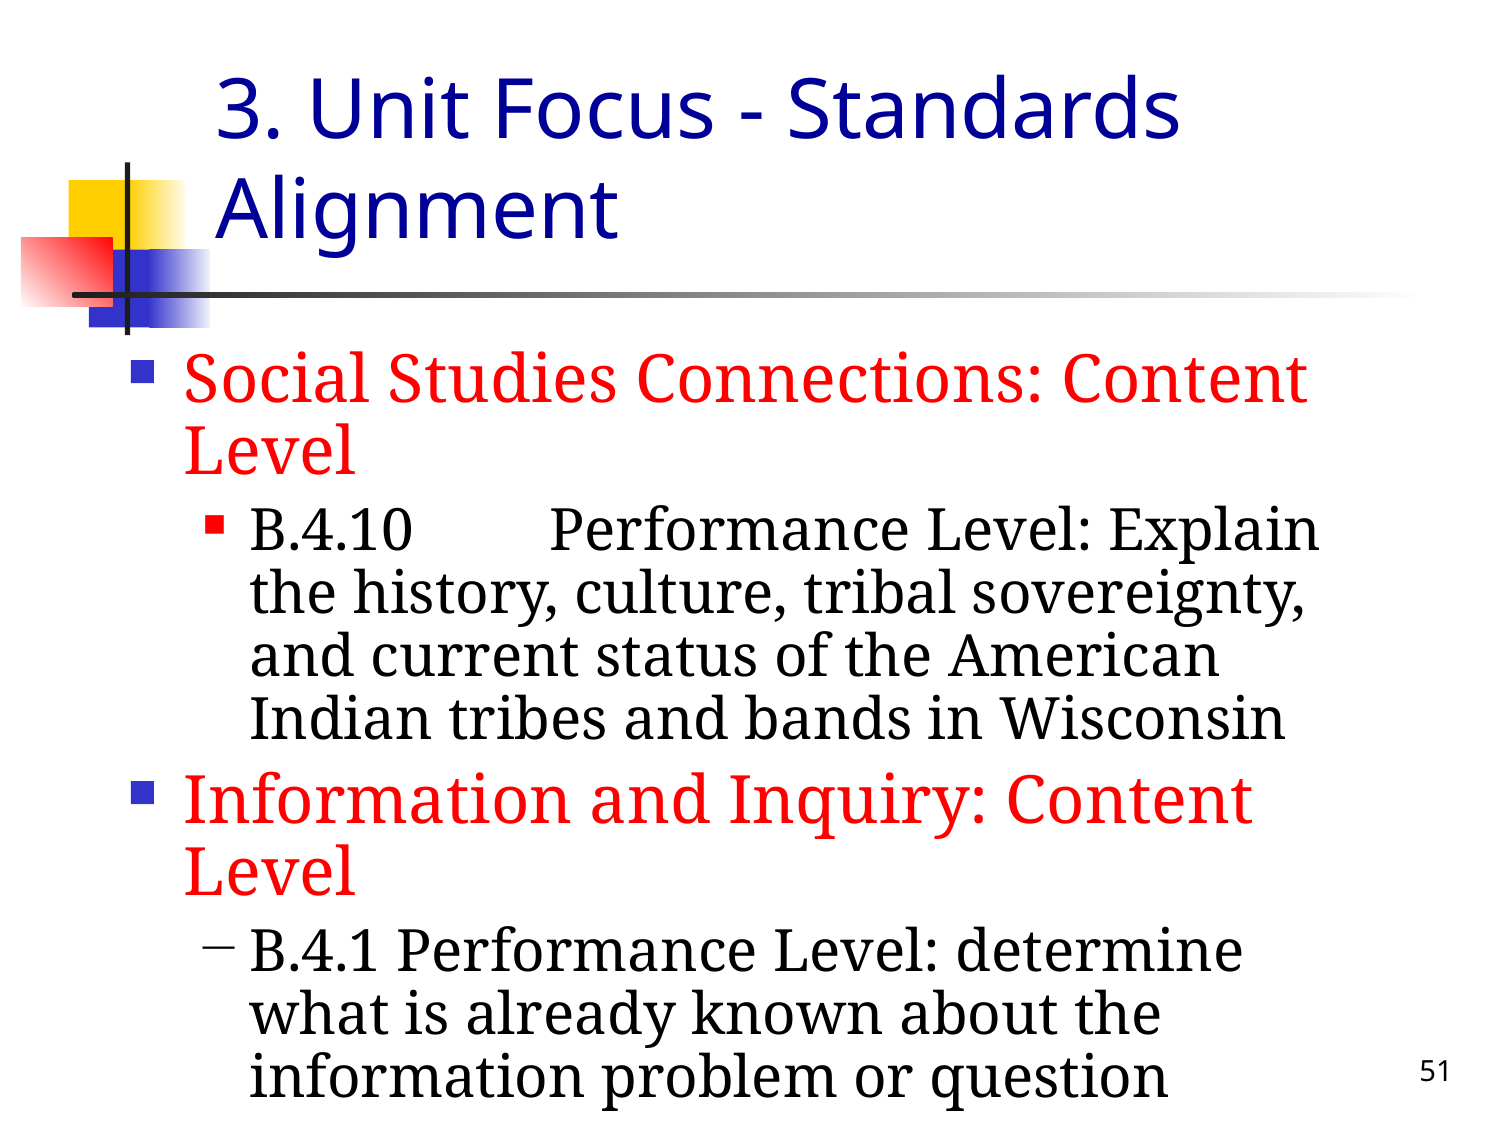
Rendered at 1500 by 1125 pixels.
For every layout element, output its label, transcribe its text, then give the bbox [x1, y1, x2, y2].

slide_number 51 [1154, 1023, 1468, 1100]
list Social Studies Connections: Content Level B.4.10 Performance Level: Explain the history, culture, tribal sovereignty, and current status of the American Indian tribes and bands in Wisconsin Information and Inquiry: Content Level B.4.1 Performance Level: determine what is already known about the information problem or question [112, 337, 1388, 1001]
title 3. Unit Focus - Standards Alignment [199, 49, 1388, 263]
